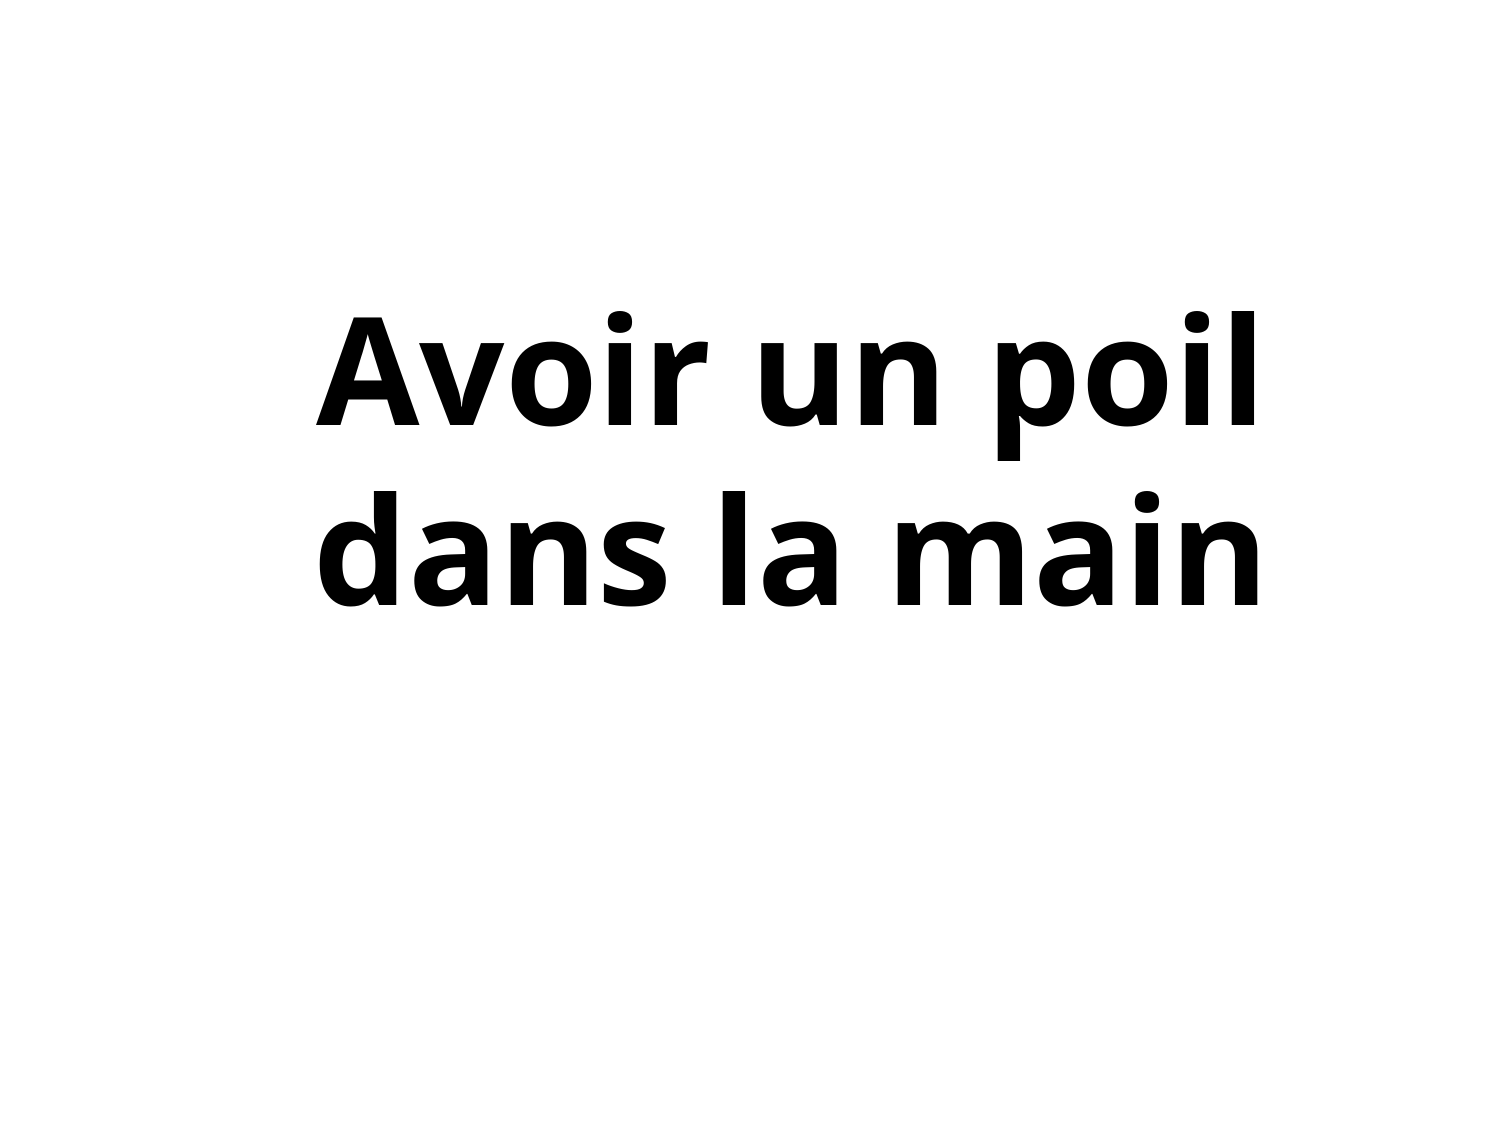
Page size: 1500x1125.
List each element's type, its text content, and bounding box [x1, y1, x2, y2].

text_box Avoir un poil dans la main [159, 267, 1424, 643]
